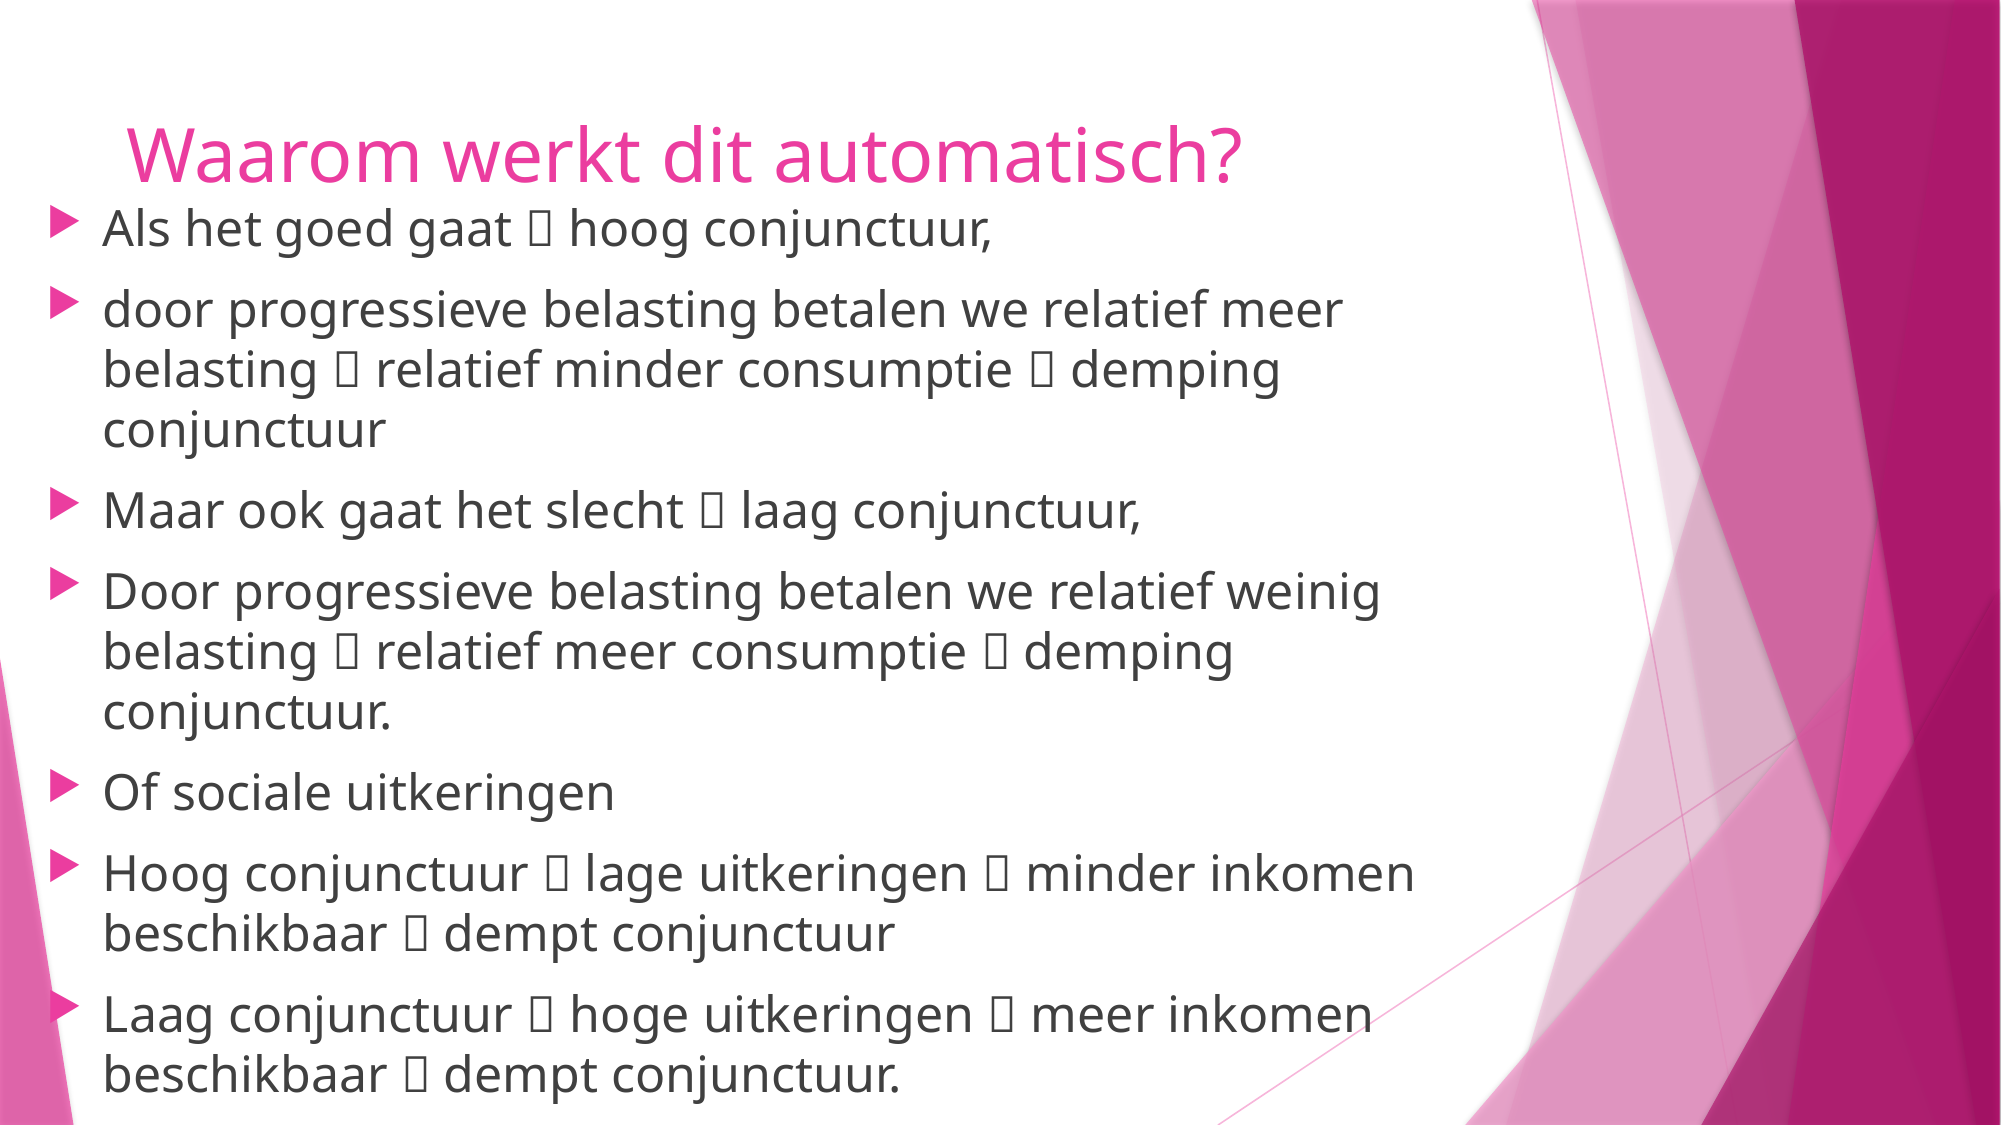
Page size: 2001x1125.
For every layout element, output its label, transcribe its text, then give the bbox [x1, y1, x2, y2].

list Als het goed gaat  hoog conjunctuur, door progressieve belasting betalen we relatief meer belasting  relatief minder consumptie  demping conjunctuur Maar ook gaat het slecht  laag conjunctuur, Door progressieve belasting betalen we relatief weinig belasting  relatief meer consumptie  demping conjunctuur. Of sociale uitkeringen Hoog conjunctuur  lage uitkeringen  minder inkomen beschikbaar  dempt conjunctuur Laag conjunctuur  hoge uitkeringen  meer inkomen beschikbaar  dempt conjunctuur. [31, 189, 1522, 991]
title Waarom werkt dit automatisch? [111, 99, 1522, 189]
